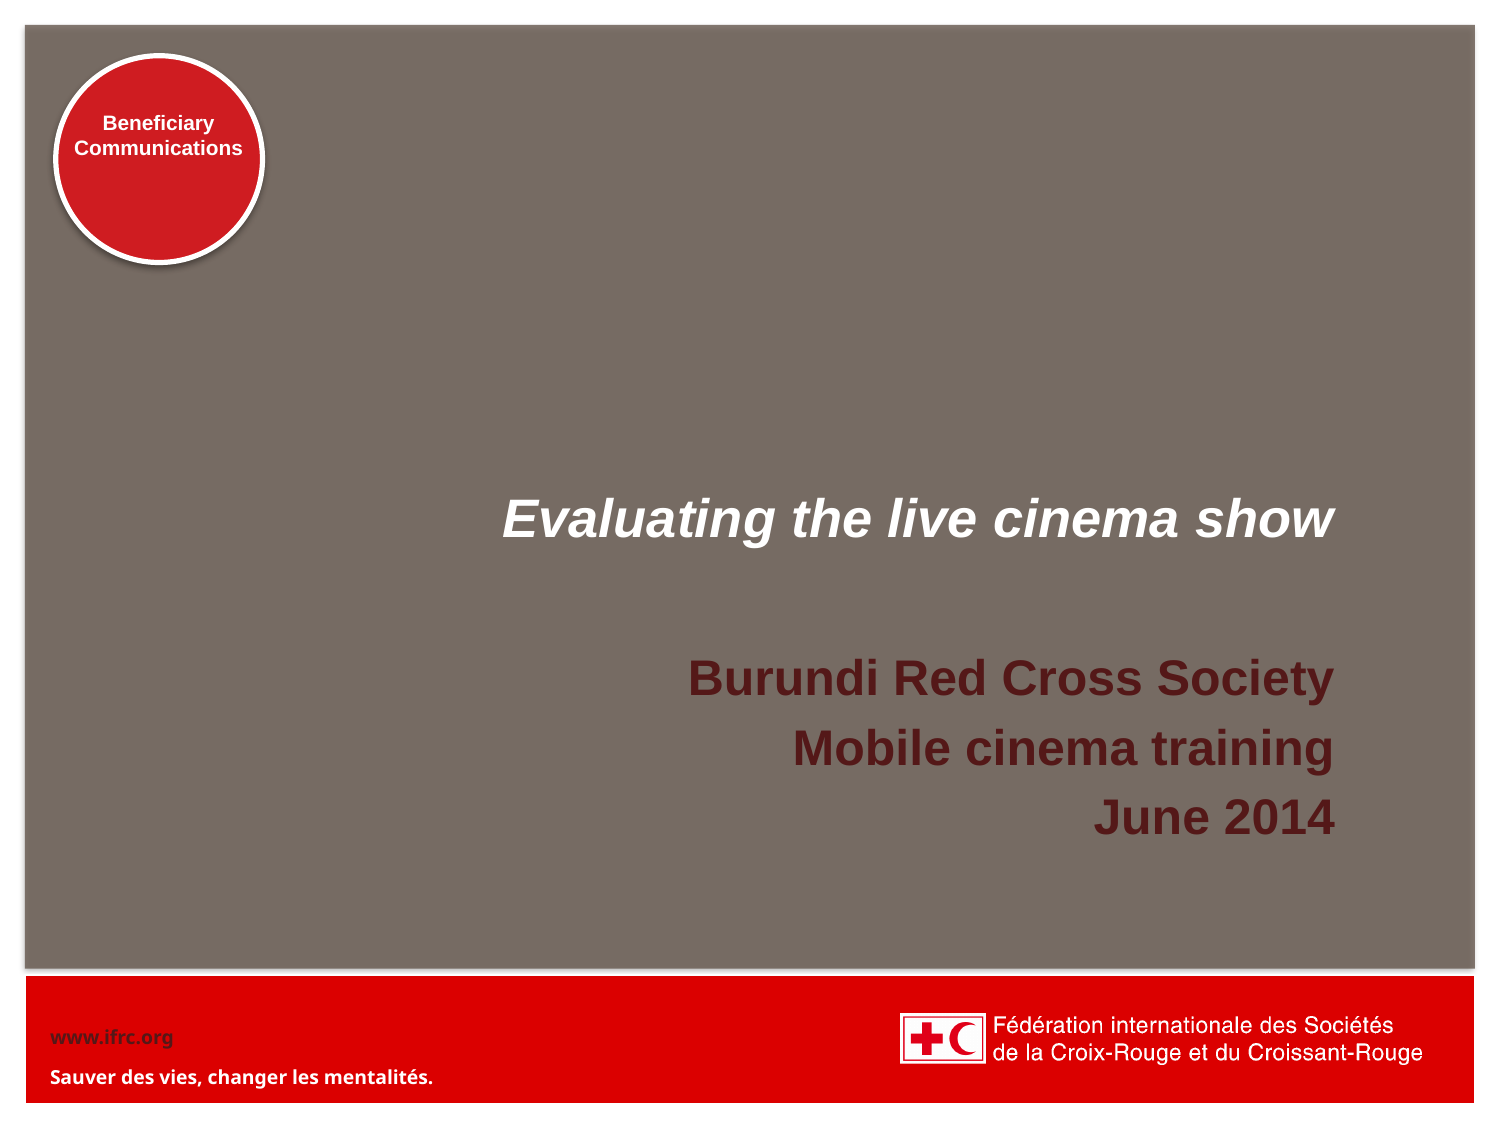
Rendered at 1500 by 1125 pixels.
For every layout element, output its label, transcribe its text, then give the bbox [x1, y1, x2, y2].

subtitle Burundi Red Cross Society Mobile cinema training June 2014 [111, 637, 1351, 926]
picture [900, 1013, 1422, 1065]
text_box [100, 125, 207, 186]
title Evaluating the live cinema show [123, 462, 1351, 569]
